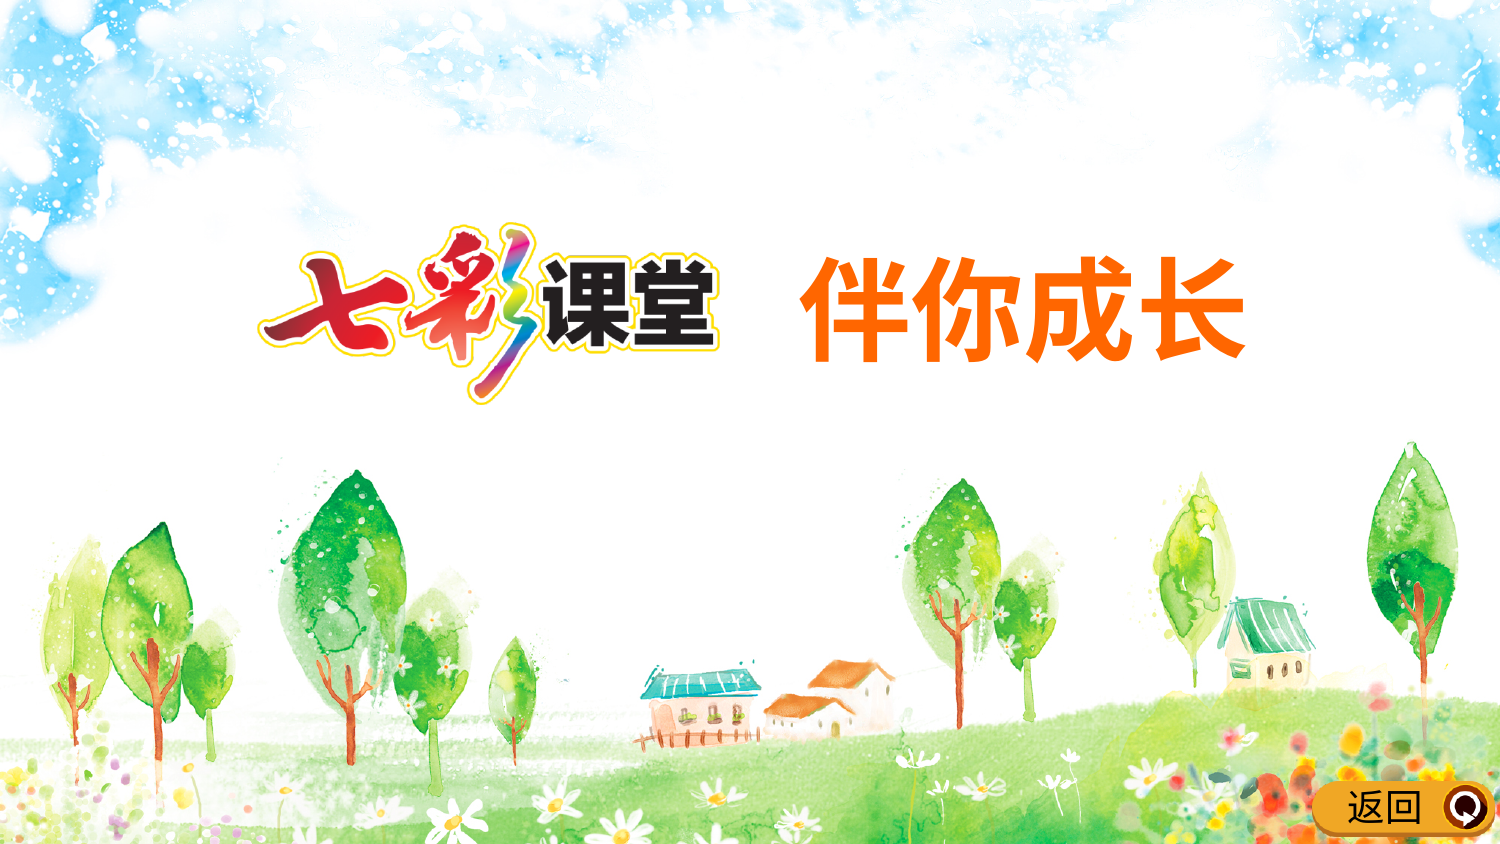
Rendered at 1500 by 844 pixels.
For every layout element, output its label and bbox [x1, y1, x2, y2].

text_box [253, 220, 1316, 407]
picture [0, 0, 1500, 844]
